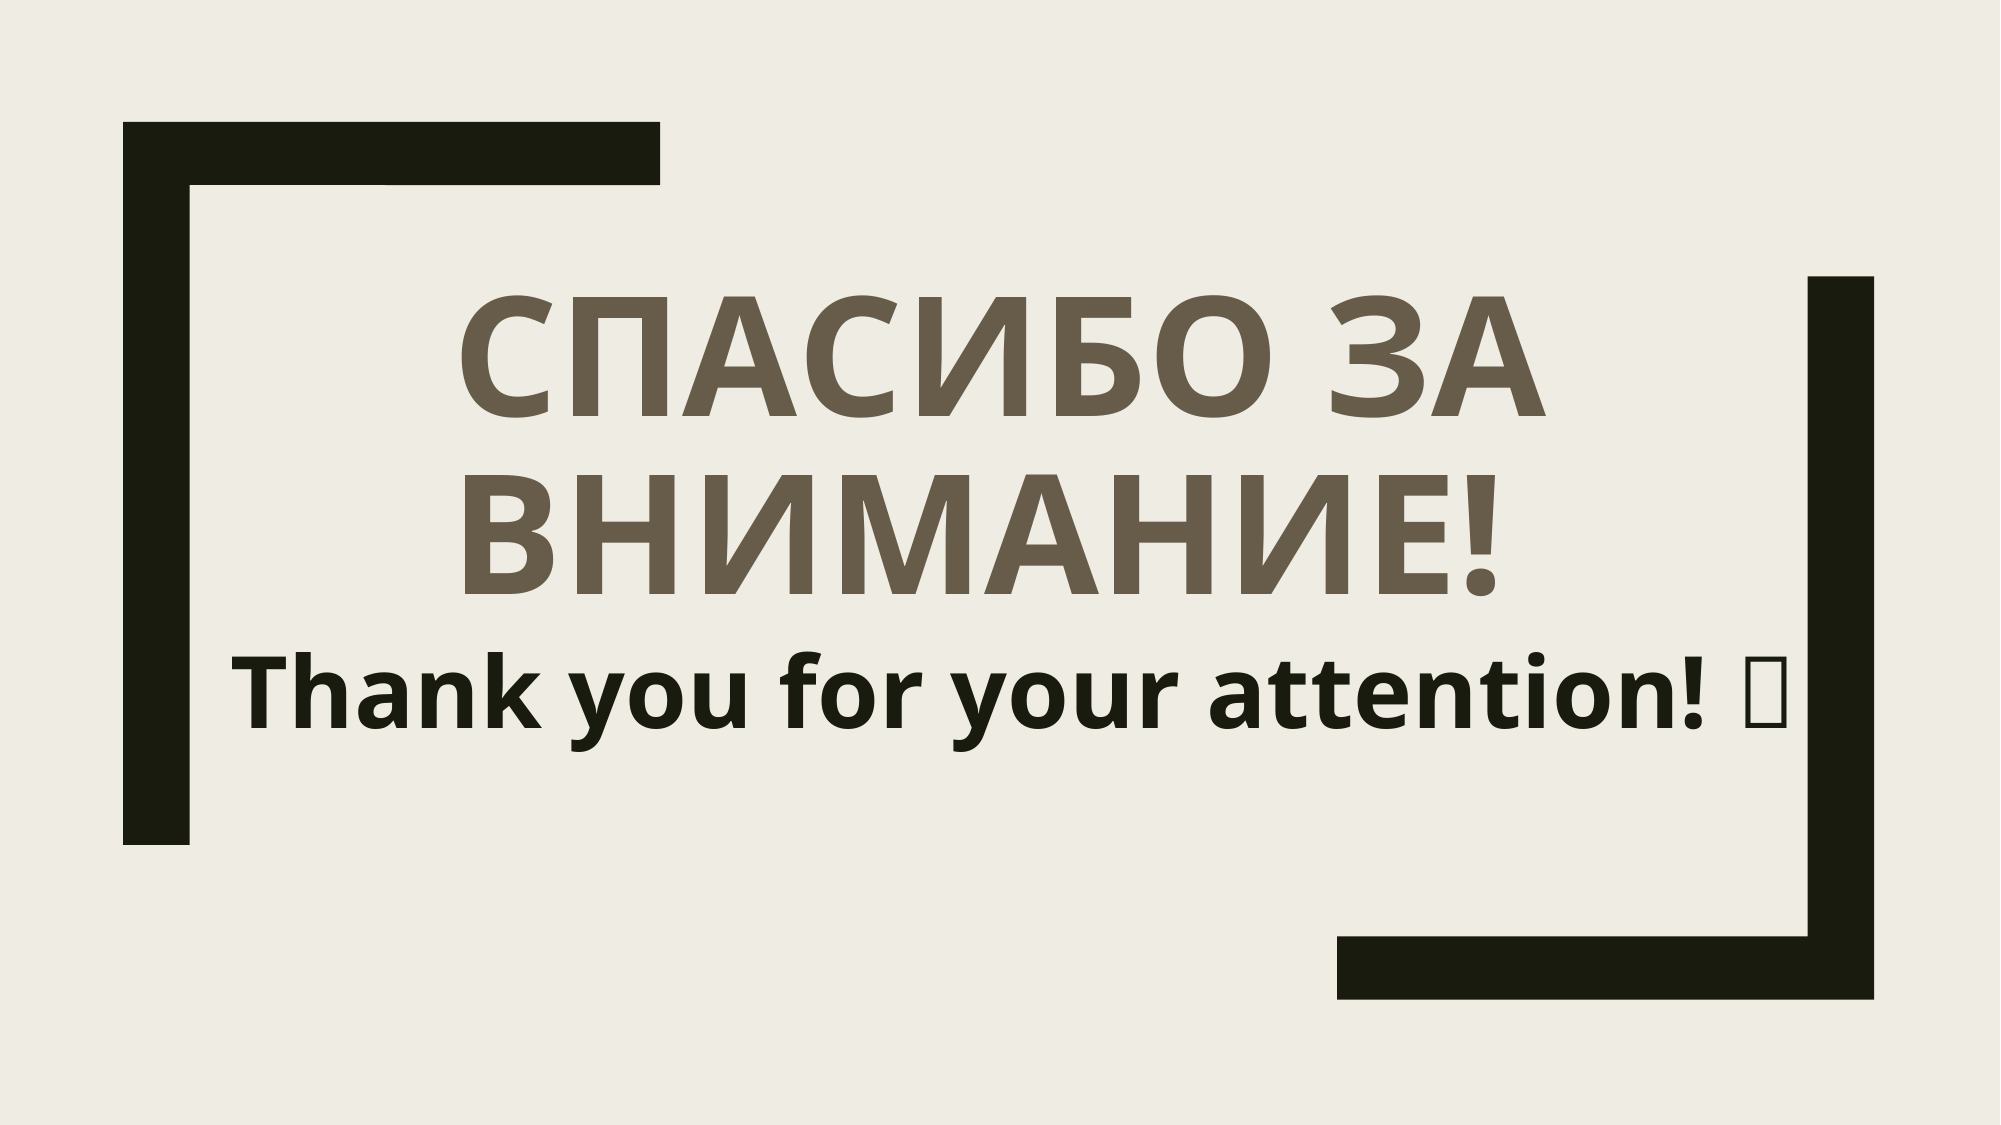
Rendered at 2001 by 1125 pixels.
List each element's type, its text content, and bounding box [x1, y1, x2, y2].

text_box Thank you for your attention!  [125, 606, 1928, 862]
text_box Спасибо за внимание! [314, 293, 1686, 606]
